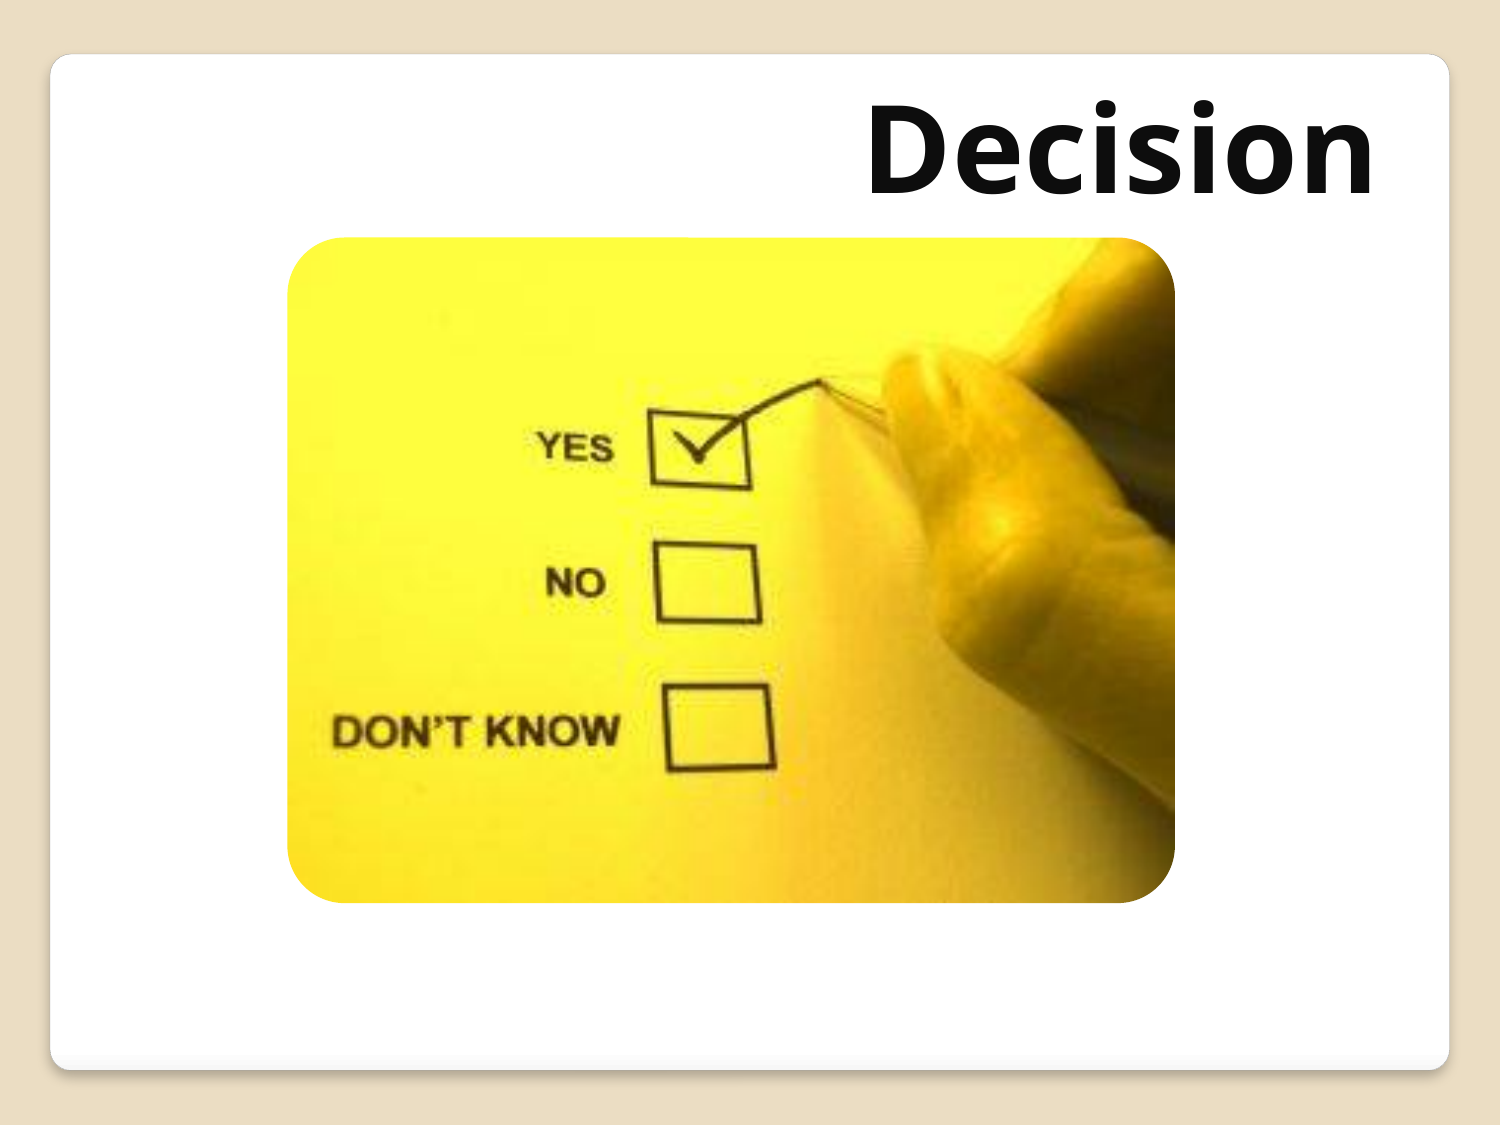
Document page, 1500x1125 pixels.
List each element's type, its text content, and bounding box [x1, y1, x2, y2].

picture [287, 237, 1176, 904]
title Decision [87, 62, 1425, 225]
